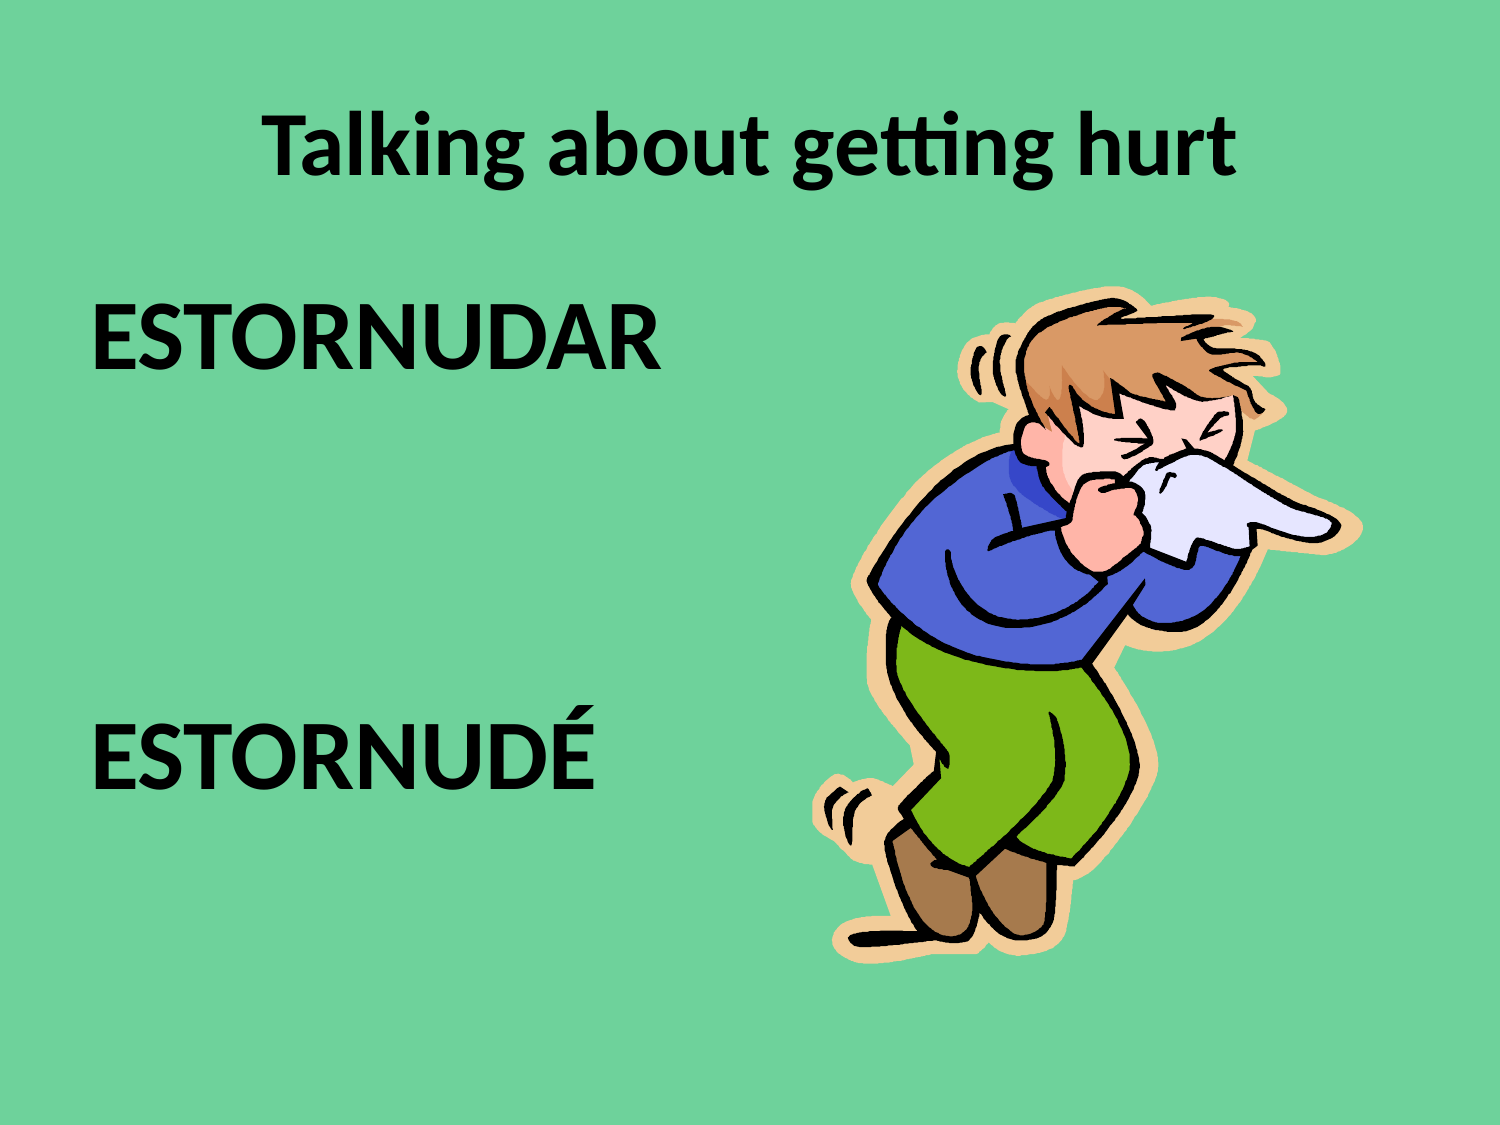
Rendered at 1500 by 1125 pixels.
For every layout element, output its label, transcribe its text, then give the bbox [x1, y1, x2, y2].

picture [812, 274, 1375, 976]
list ESTORNUDAR ESTORNUDÉ [75, 262, 738, 1005]
title Talking about getting hurt [75, 45, 1425, 233]
